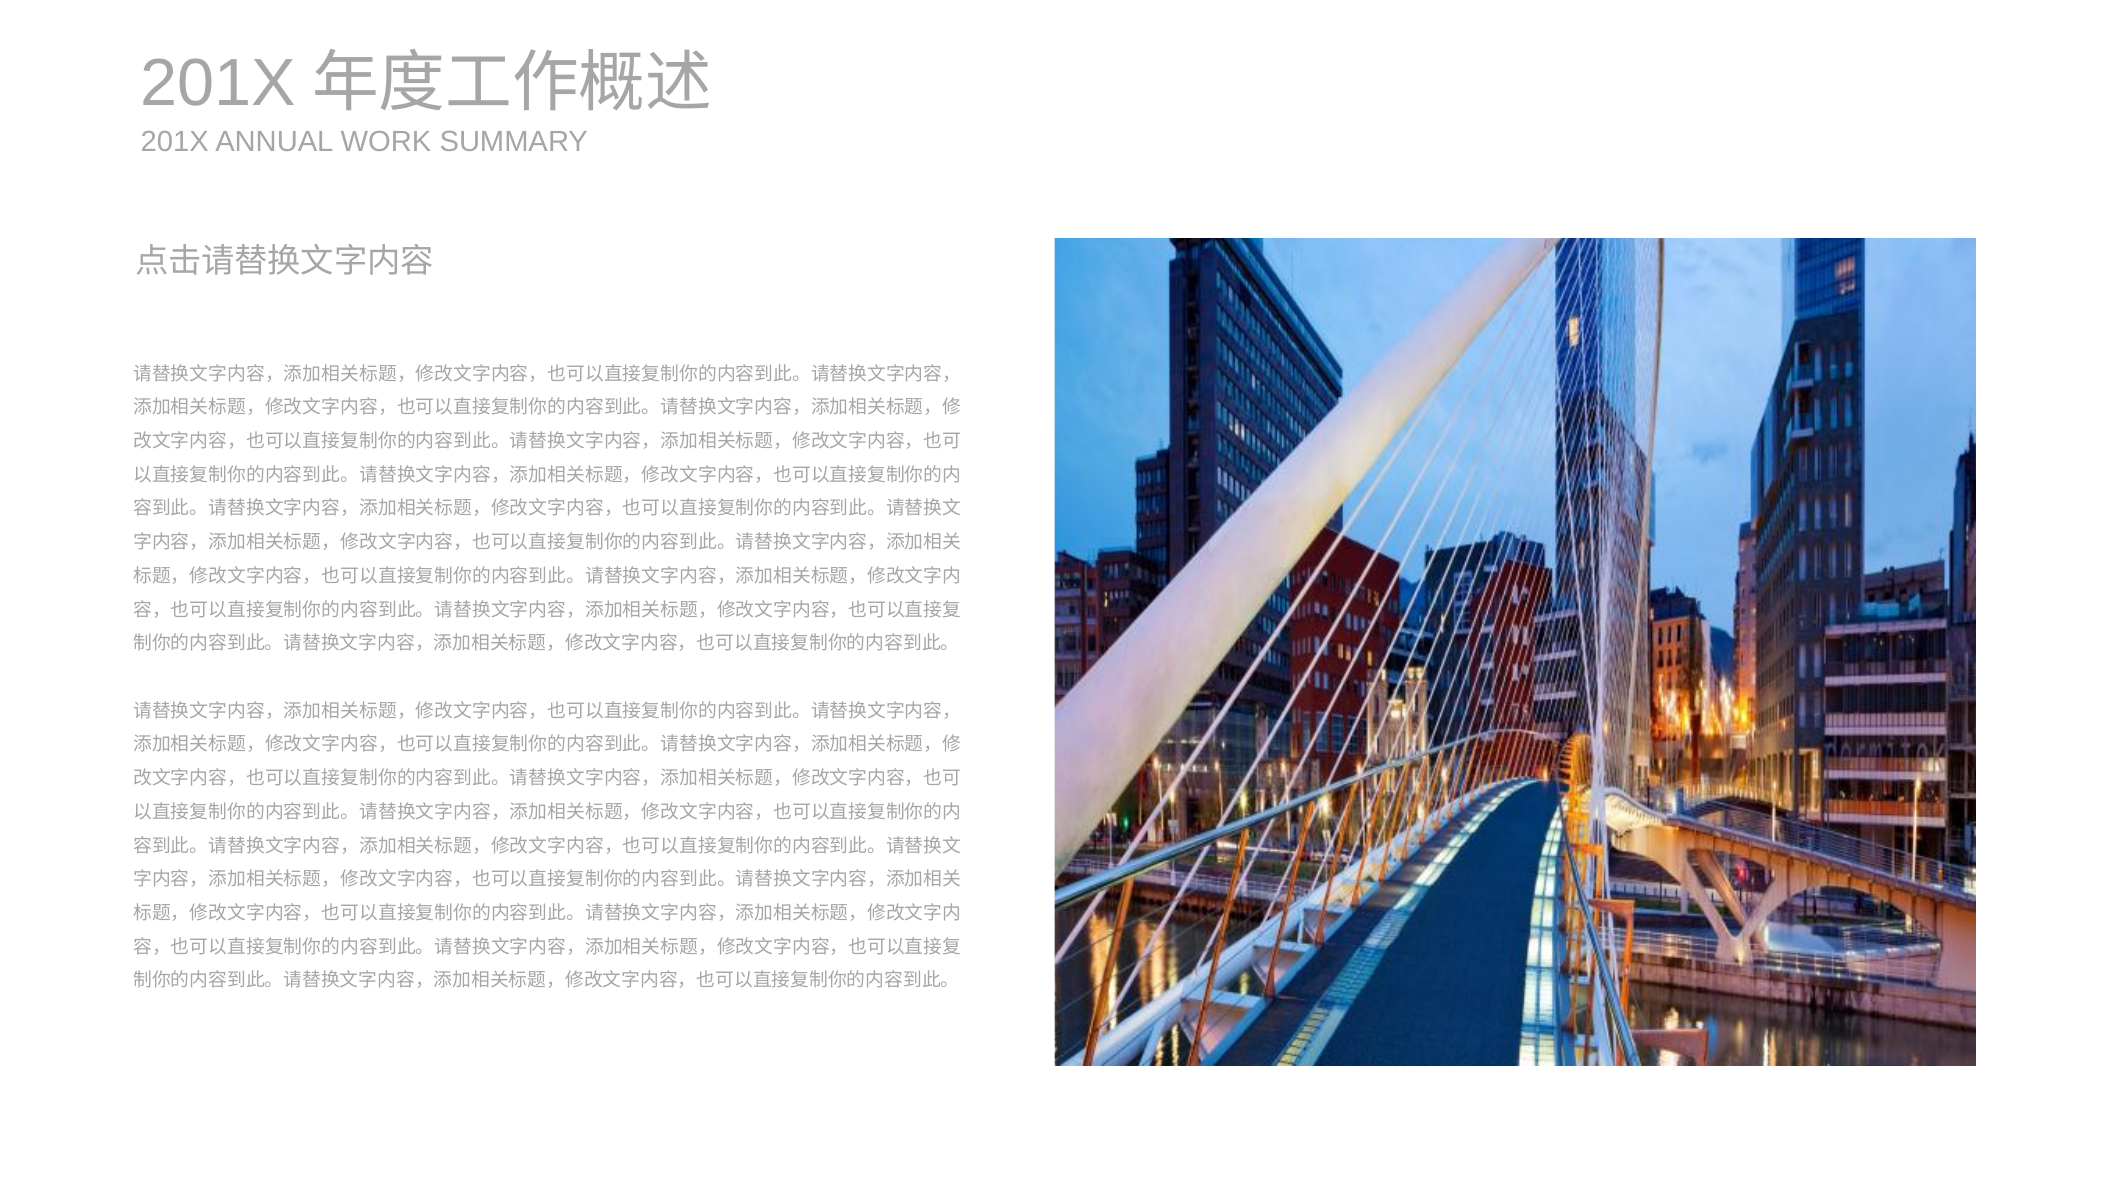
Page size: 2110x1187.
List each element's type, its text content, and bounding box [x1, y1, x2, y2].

text_box 201X ANNUAL WORK SUMMARY [140, 122, 602, 158]
text_box 点击请替换文字内容 [135, 238, 435, 279]
text_box 201X年度工作概述 [140, 38, 789, 119]
text_box [1054, 238, 1977, 1067]
text_box 请替换文字内容，添加相关标题，修改文字内容，也可以直接复制你的内容到此。请替换文字内容，添加相关标题，修改文字内容，也可以直接复制你的内容到此。请替换文字内容，添加相关标题，修改文字内容，也可以直接复制你的内容到此。请替换文字内容，添加相关标题，修改文字内容，也可以直接复制你的内容到此。请替换文字内容，添加相关标题，修改文字内容，也可以直接复制你的内容到此。请替换文字内容，添加相关标题，修改文字内容，也可以直接复制你的内容到此。请替换文字内容，添加相关标题，修改文字内容，也可以直接复制你的内容到此。请替换文字内容，添加相关标题，修改文字内容，也可以直接复制你的内容到此。请替换文字内容，添加相关标题，修改文字内容，也可以直接复制你的内容到此。请替换文字内容，添加相关标题，修改文字内容，也可以直接复制你的内容到此。请替换文字内容，添加相关标题，修改文字内容，也可以直接复制你的内容到此。 请替换文字内容，添加相关标题，修改文字内容，也可以直接复制你的内容到此。请替换文字内容，添加相关标题，修改文字内容，也可以直接复制你的内容到此。请替换文字内容，添加相关标题，修改文字内容，也可以直接复制你的内容到此。请替换文字内容，添加相关标题，修改文字内容，也可以直接复制你的内容到此。请替换文字内容，添加相关标题，修改文字内容，也可以直接复制你的内容到此。请替换文字内容，添加相关标题，修改文字内容，也可以直接复制你的内容到此。请替换文字内容，添加相关标题，修改文字内容，也可以直接复制你的内容到此。请替换文字内容，添加相关标题，修改文字内容，也可以直接复制你的内容到此。请替换文字内容，添加相关标题，修改文字内容，也可以直接复制你的内容到此。请替换文字内容，添加相关标题，修改文字内容，也可以直接复制你的内容到此。请替换文字内容，添加相关标题，修改文字内容，也可以直接复制你的内容到此。 [133, 349, 961, 991]
